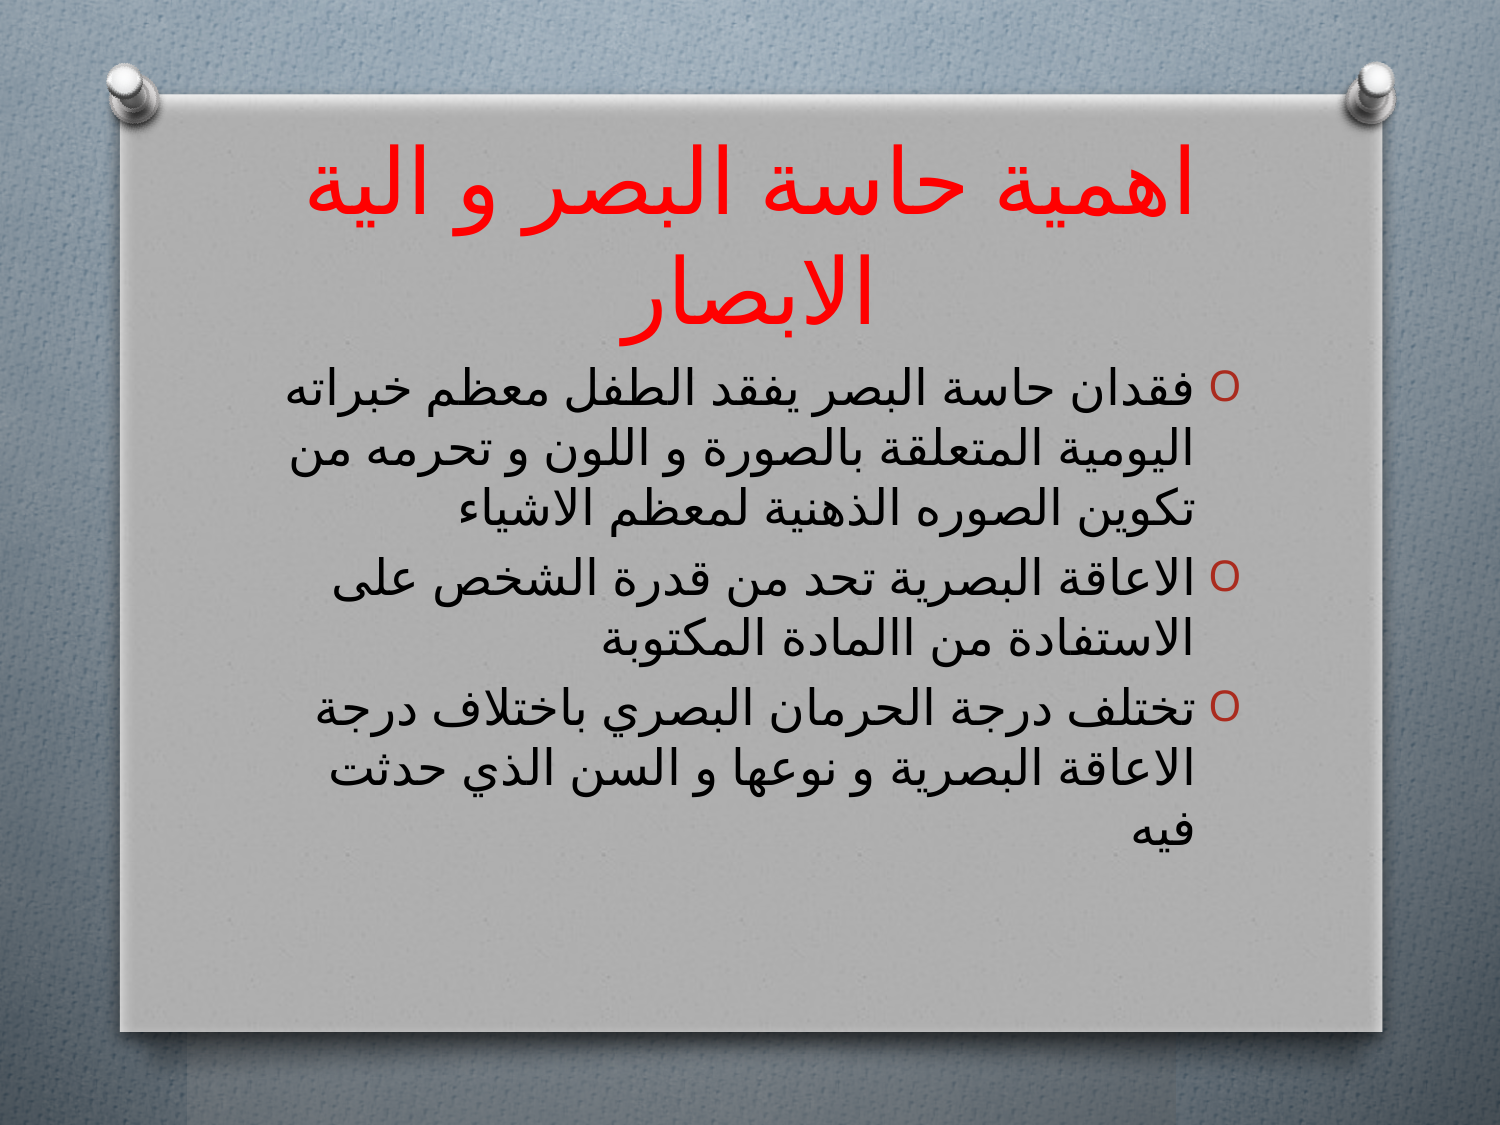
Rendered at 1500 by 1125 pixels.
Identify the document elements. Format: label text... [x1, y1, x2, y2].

list فقدان حاسة البصر يفقد الطفل معظم خبراته اليومية المتعلقة بالصورة و اللون و تحرمه من تكوين الصوره الذهنية لمعظم الاشياء الاعاقة البصرية تحد من قدرة الشخص على الاستفادة من االمادة المكتوبة تختلف درجة الحرمان البصري باختلاف درجة الاعاقة البصرية و نوعها و السن الذي حدثت فيه [240, 347, 1257, 939]
picture [75, 29, 198, 153]
title اهمية حاسة البصر و الية الابصار [179, 134, 1323, 332]
picture [1317, 35, 1439, 156]
